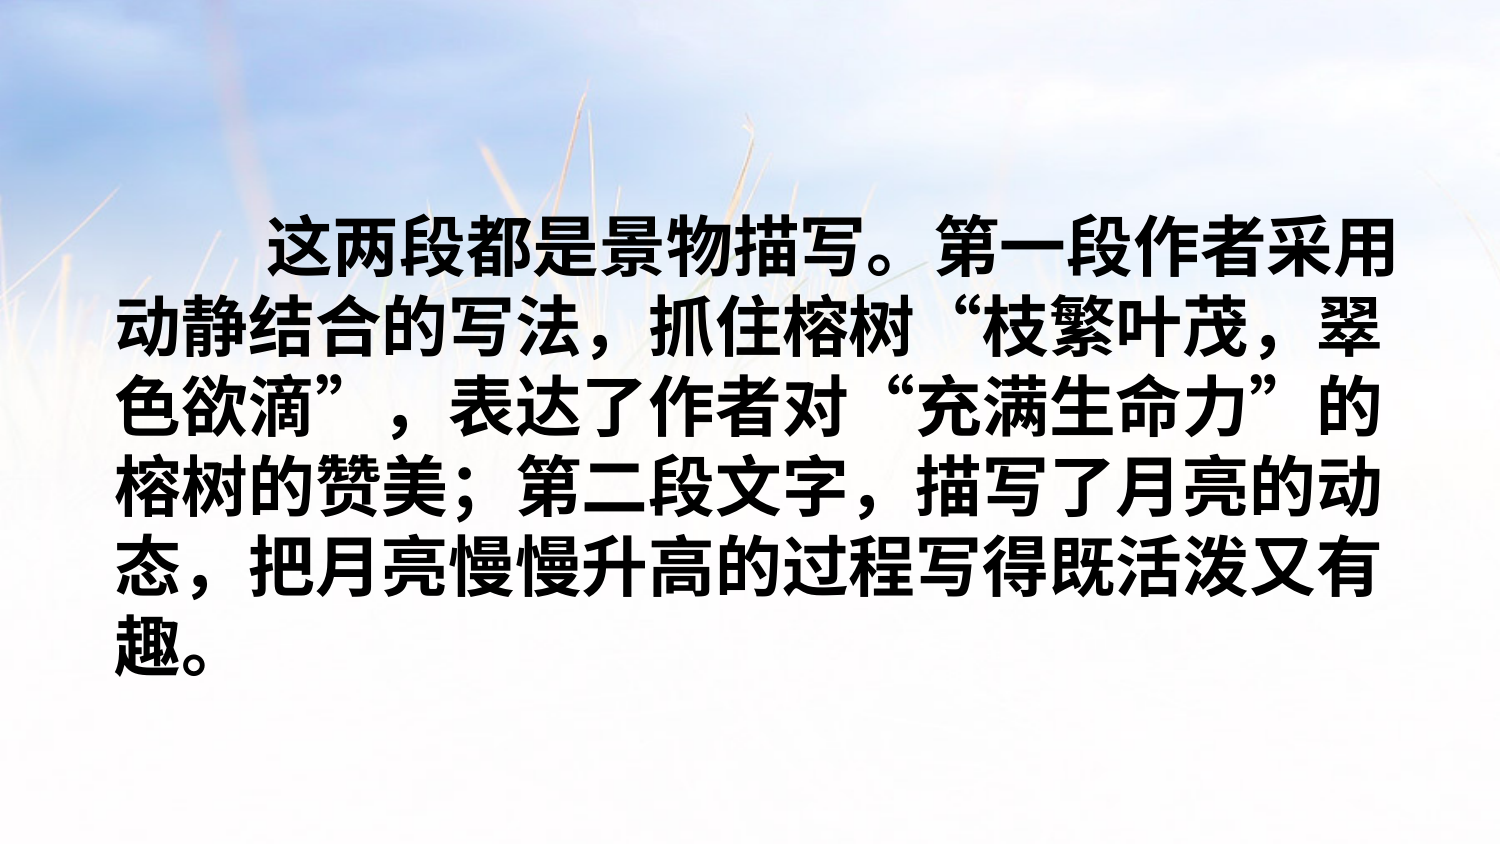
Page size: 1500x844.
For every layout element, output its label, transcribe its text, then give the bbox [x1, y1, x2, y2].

text_box 这两段都是景物描写。第一段作者采用动静结合的写法，抓住榕树“枝繁叶茂，翠色欲滴”，表达了作者对“充满生命力”的榕树的赞美；第二段文字，描写了月亮的动态，把月亮慢慢升高的过程写得既活泼又有趣。 [100, 197, 1424, 693]
picture [0, 0, 1500, 844]
